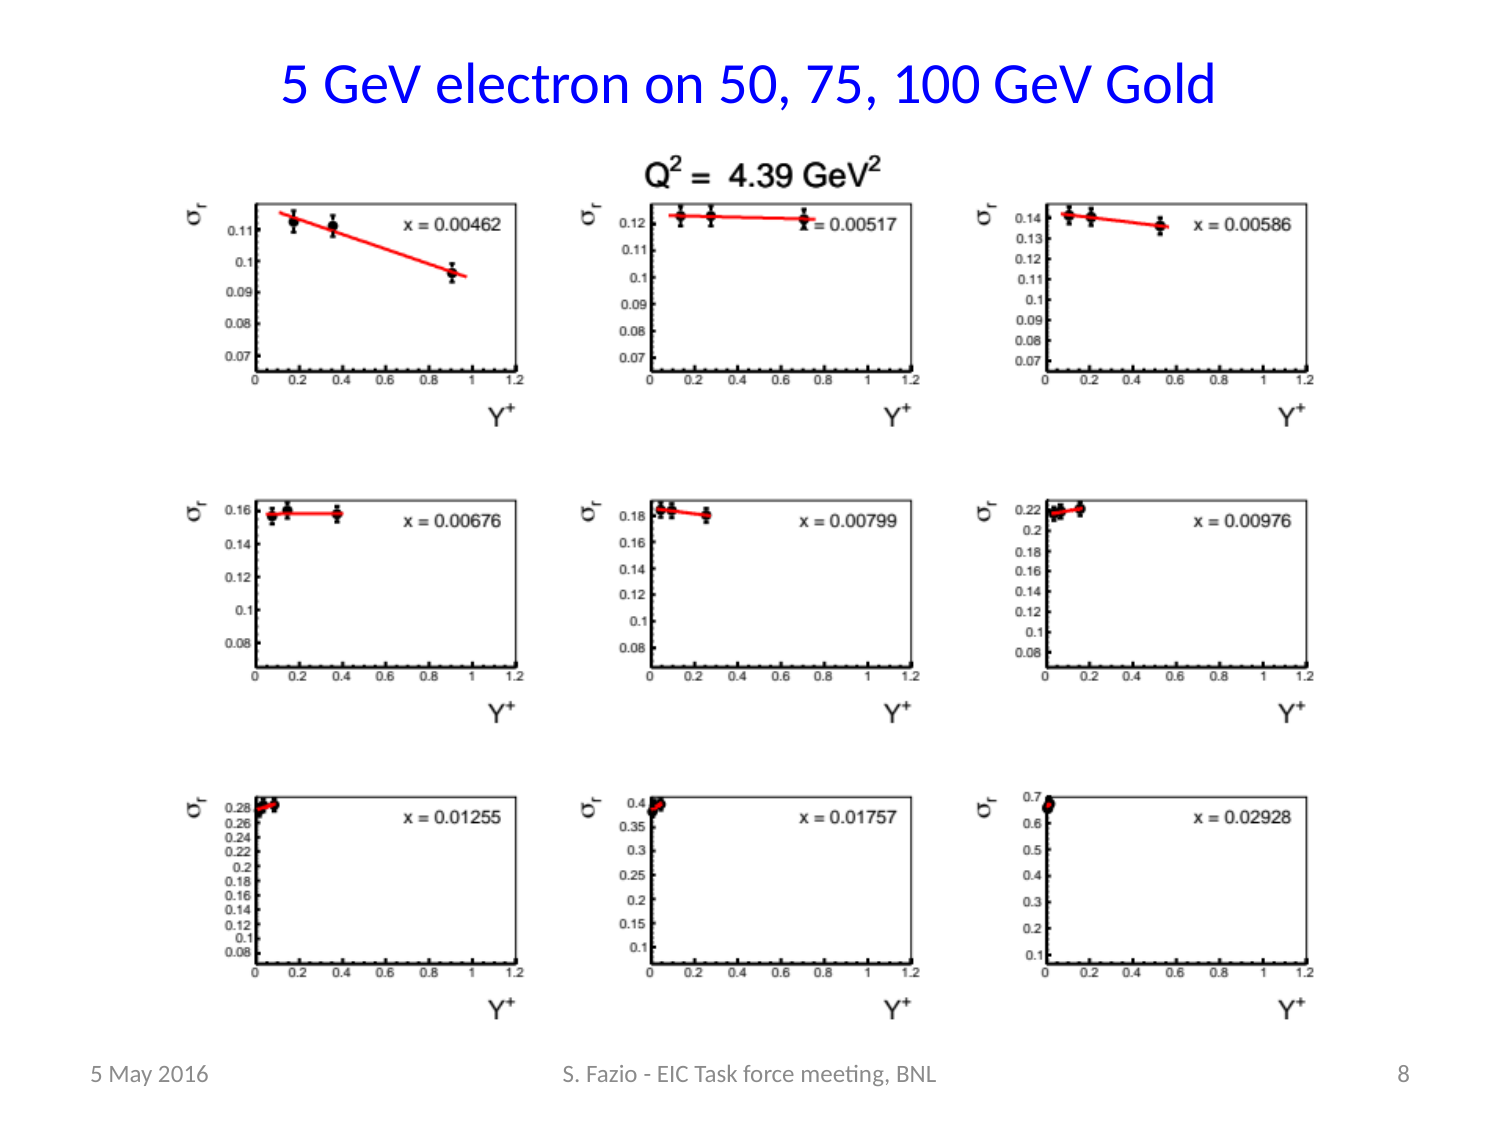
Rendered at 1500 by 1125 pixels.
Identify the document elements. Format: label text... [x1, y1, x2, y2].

slide_number 8 [1074, 1042, 1425, 1103]
text_box 5 GeV electron on 50, 75, 100 GeV Gold [265, 37, 1233, 123]
footer S. Fazio - EIC Task force meeting, BNL [512, 1042, 988, 1103]
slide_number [75, 1042, 425, 1103]
picture [170, 140, 1353, 1027]
